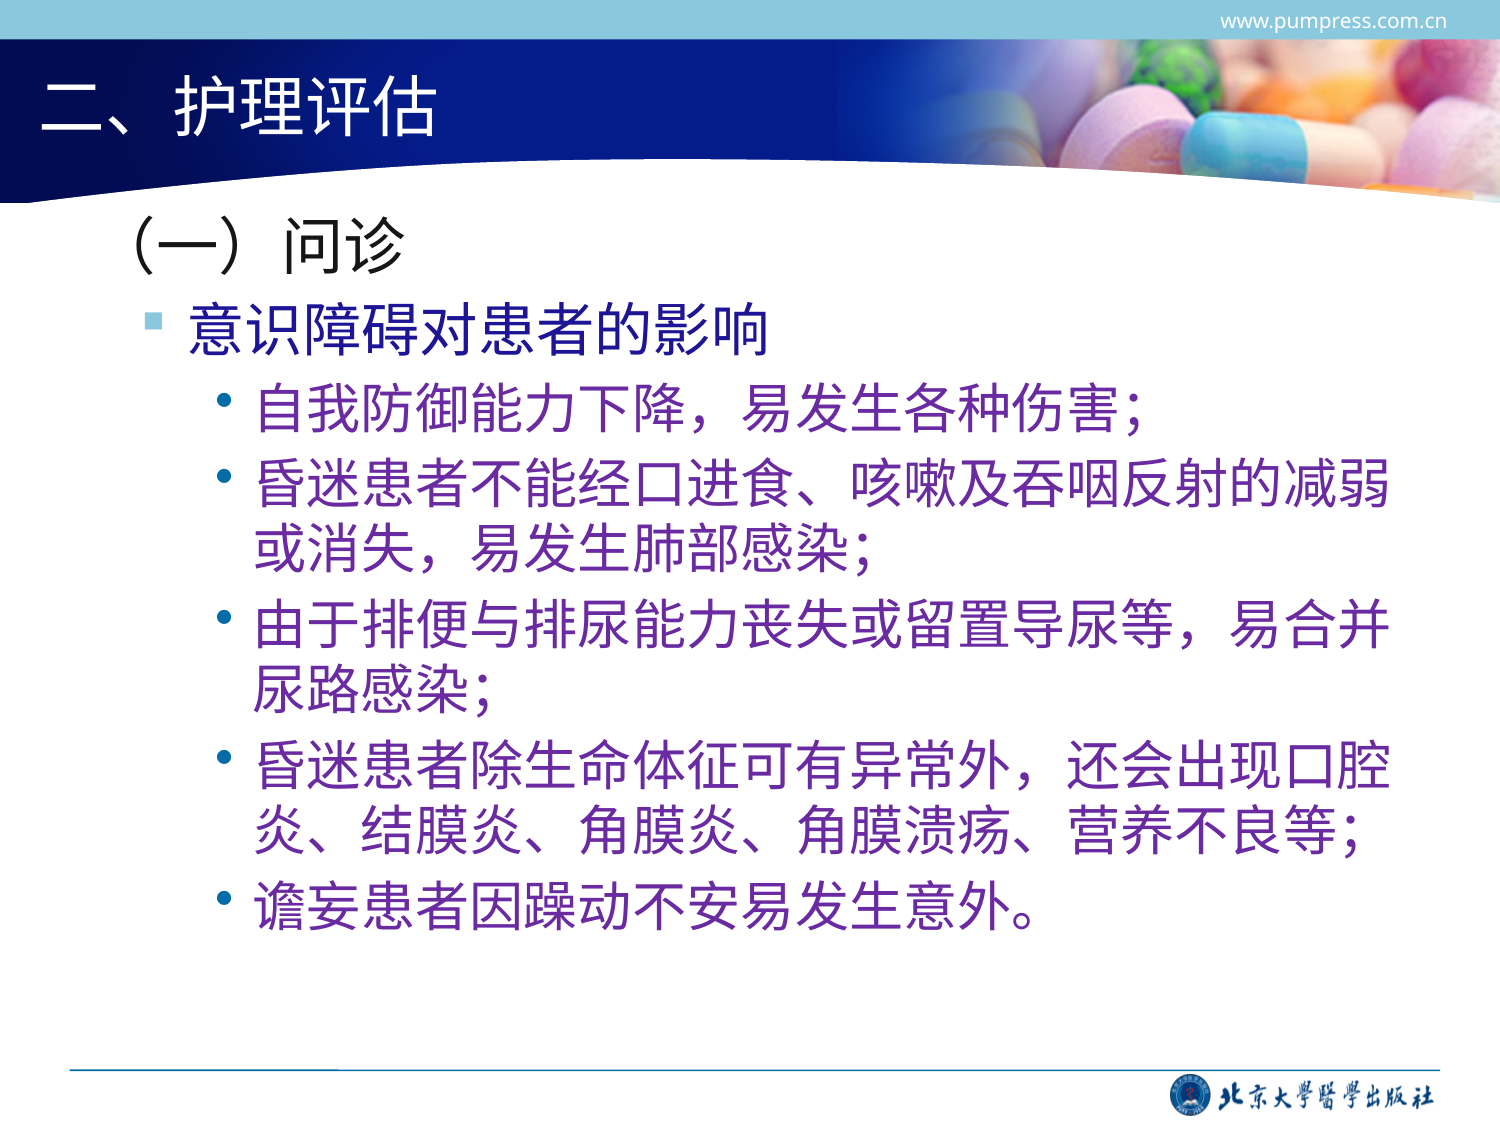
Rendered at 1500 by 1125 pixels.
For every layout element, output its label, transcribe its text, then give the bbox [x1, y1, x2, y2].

list （一）问诊 意识障碍对患者的影响 自我防御能力下降，易发生各种伤害； 昏迷患者不能经口进食、咳嗽及吞咽反射的减弱或消失，易发生肺部感染； 由于排便与排尿能力丧失或留置导尿等，易合并尿路感染； 昏迷患者除生命体征可有异常外，还会出现口腔炎、结膜炎、角膜炎、角膜溃疡、营养不良等； 谵妄患者因躁动不安易发生意外。 [49, 198, 1430, 1026]
picture [0, 40, 1500, 203]
picture [1170, 1074, 1436, 1118]
title 二、护理评估 [23, 58, 1349, 152]
slide_number www.pumpress.com.cn [1024, 0, 1463, 38]
